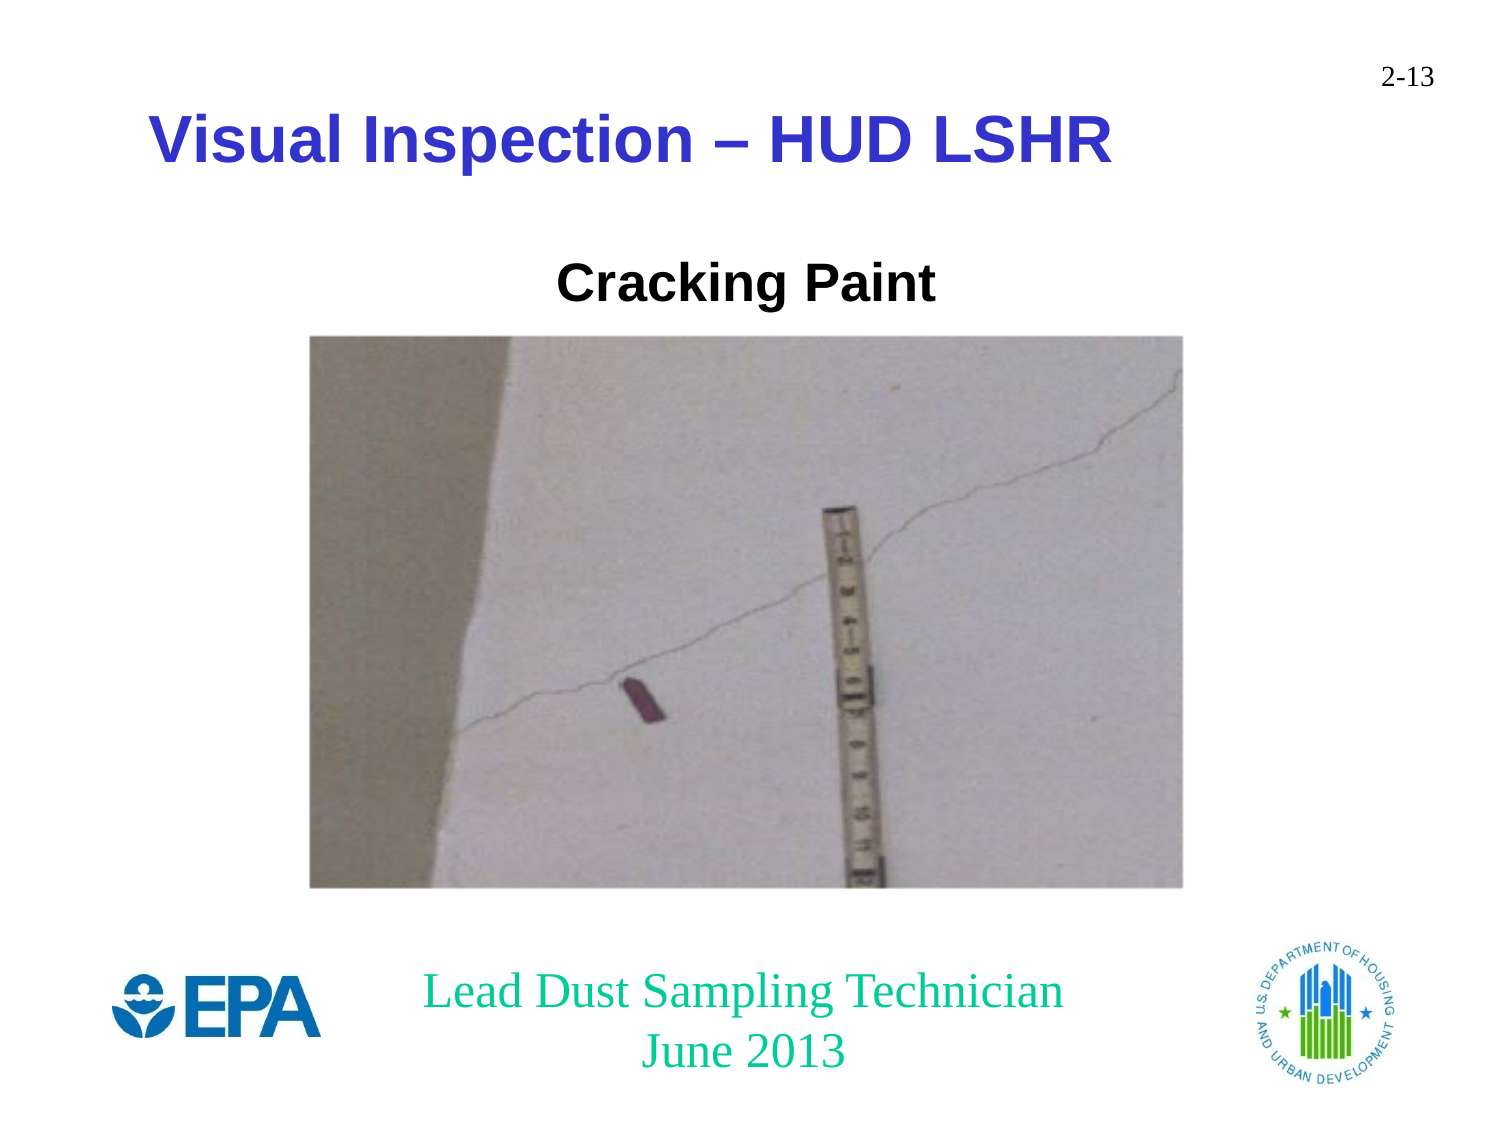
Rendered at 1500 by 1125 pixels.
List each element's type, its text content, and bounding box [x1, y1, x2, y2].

picture [1250, 937, 1400, 1088]
title Visual Inspection – HUD LSHR [134, 42, 1310, 230]
text_box Cracking Paint [234, 240, 1260, 320]
picture [112, 974, 321, 1038]
picture [302, 326, 1191, 894]
